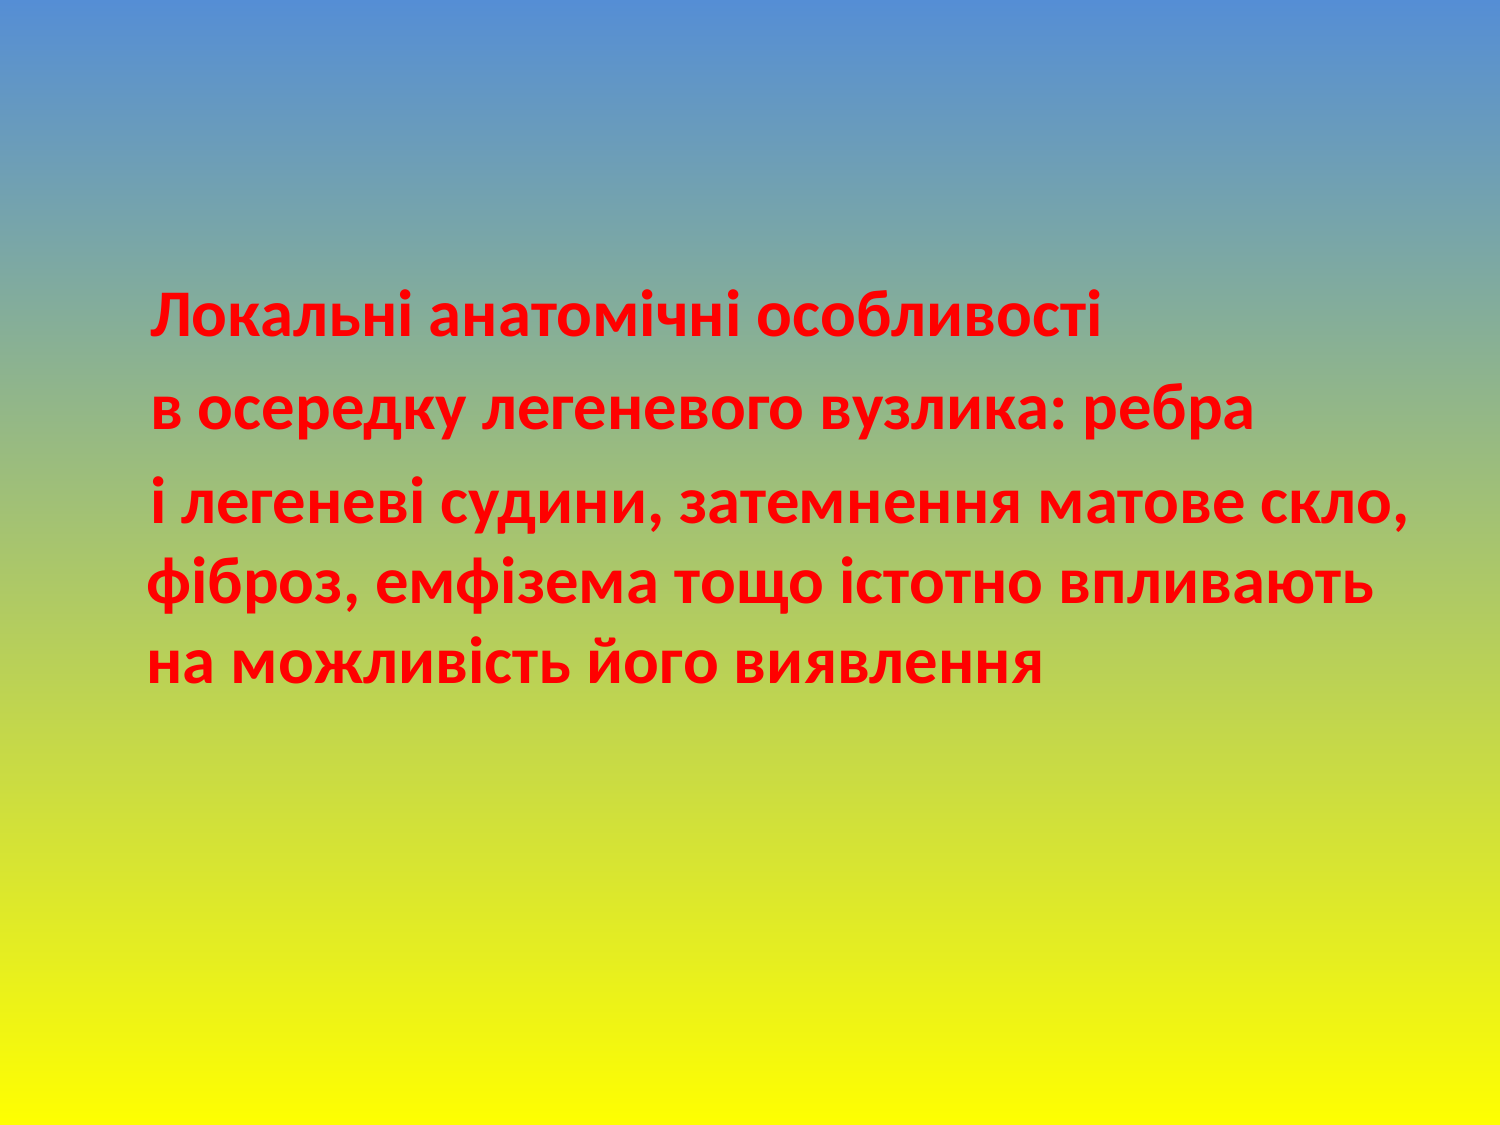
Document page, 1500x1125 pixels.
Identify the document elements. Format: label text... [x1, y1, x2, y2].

list Локальні анатомічні особливості в осередку легеневого вузлика: ребра і легеневі судини, затемнення матове скло, фіброз, емфізема тощо істотно впливають на можливість його виявлення [75, 262, 1454, 1005]
